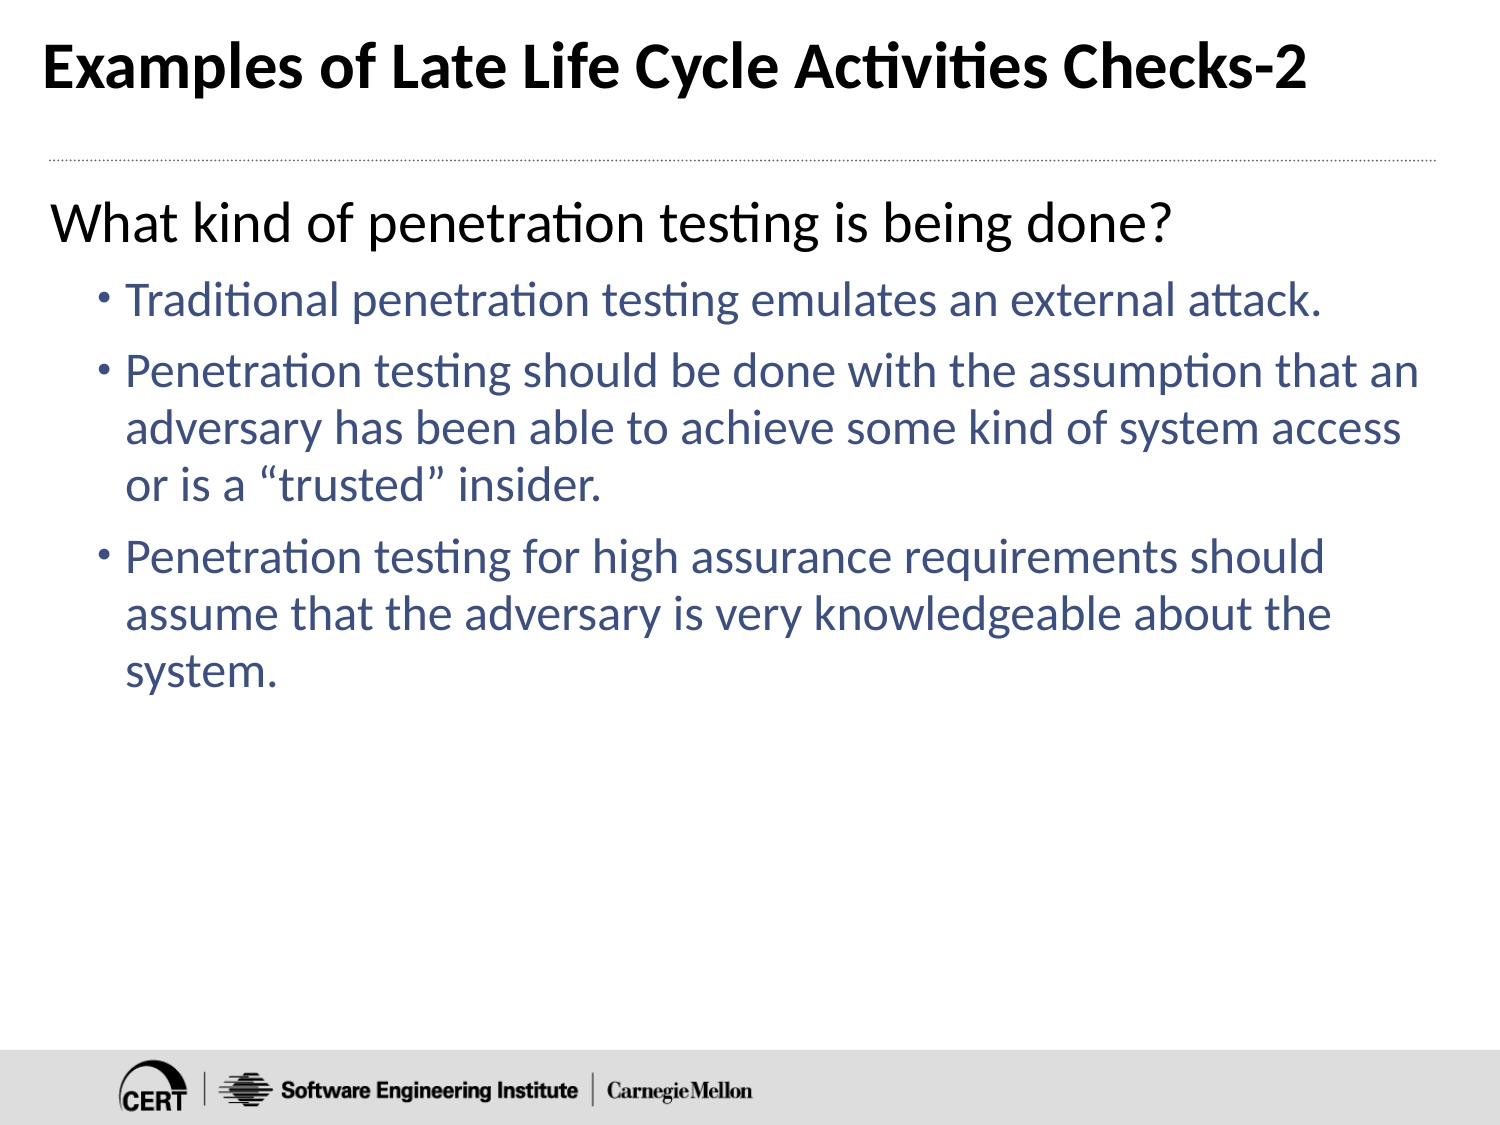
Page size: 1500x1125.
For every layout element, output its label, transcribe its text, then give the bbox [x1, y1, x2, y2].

list What kind of penetration testing is being done? Traditional penetration testing emulates an external attack. Penetration testing should be done with the assumption that an adversary has been able to achieve some kind of system access or is a “trusted” insider. Penetration testing for high assurance requirements should assume that the adversary is very knowledgeable about the system. [49, 187, 1438, 1001]
picture [102, 1056, 765, 1117]
title Examples of Late Life Cycle Activities Checks-2 [42, 37, 1434, 155]
